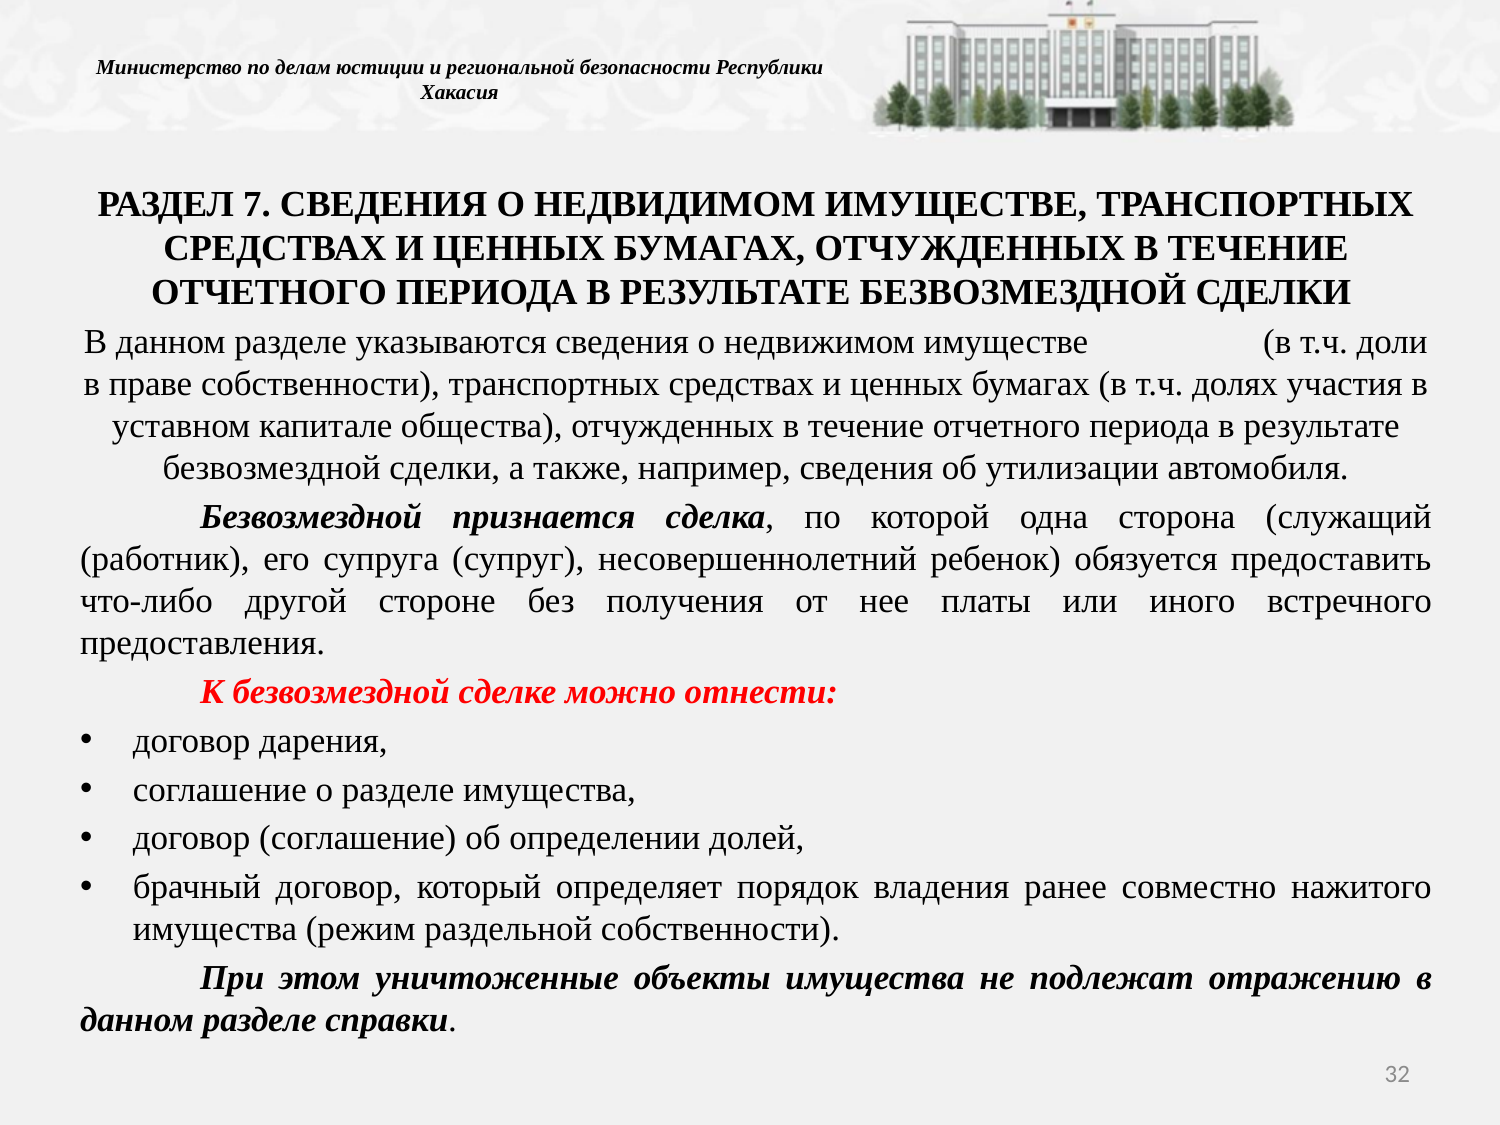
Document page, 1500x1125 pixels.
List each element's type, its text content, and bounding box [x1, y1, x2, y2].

picture [0, 0, 1500, 1125]
slide_number 32 [1074, 1042, 1425, 1103]
title Министерство по делам юстиции и региональной безопасности Республики Хакасия [75, 45, 845, 138]
list РАЗДЕЛ 7. СВЕДЕНИЯ О НЕДВИДИМОМ ИМУЩЕСТВЕ, ТРАНСПОРТНЫХ СРЕДСТВАХ И ЦЕННЫХ БУМАГАХ, ОТЧУЖДЕННЫХ В ТЕЧЕНИЕ ОТЧЕТНОГО ПЕРИОДА В РЕЗУЛЬТАТЕ БЕЗВОЗМЕЗДНОЙ СДЕЛКИ В данном разделе указываются сведения о недвижимом имуществе (в т.ч. доли в праве собственности), транспортных средствах и ценных бумагах (в т.ч. долях участия в уставном капитале общества), отчужденных в течение отчетного периода в результате безвозмездной сделки, а также, например, сведения об утилизации автомобиля. Безвозмездной признается сделка, по которой одна сторона (служащий (работник), его супруга (супруг), несовершеннолетний ребенок) обязуется предоставить что-либо другой стороне без получения от нее платы или иного встречного предоставления. К безвозмездной сделке можно отнести: договор дарения, соглашение о разделе имущества, договор (соглашение) об определении долей, брачный договор, который определяет порядок владения ранее совместно нажитого имущества (режим раздельной собственности). При этом уничтоженные объекты имущества не подлежат отражению в данном разделе справки. [64, 172, 1447, 1071]
